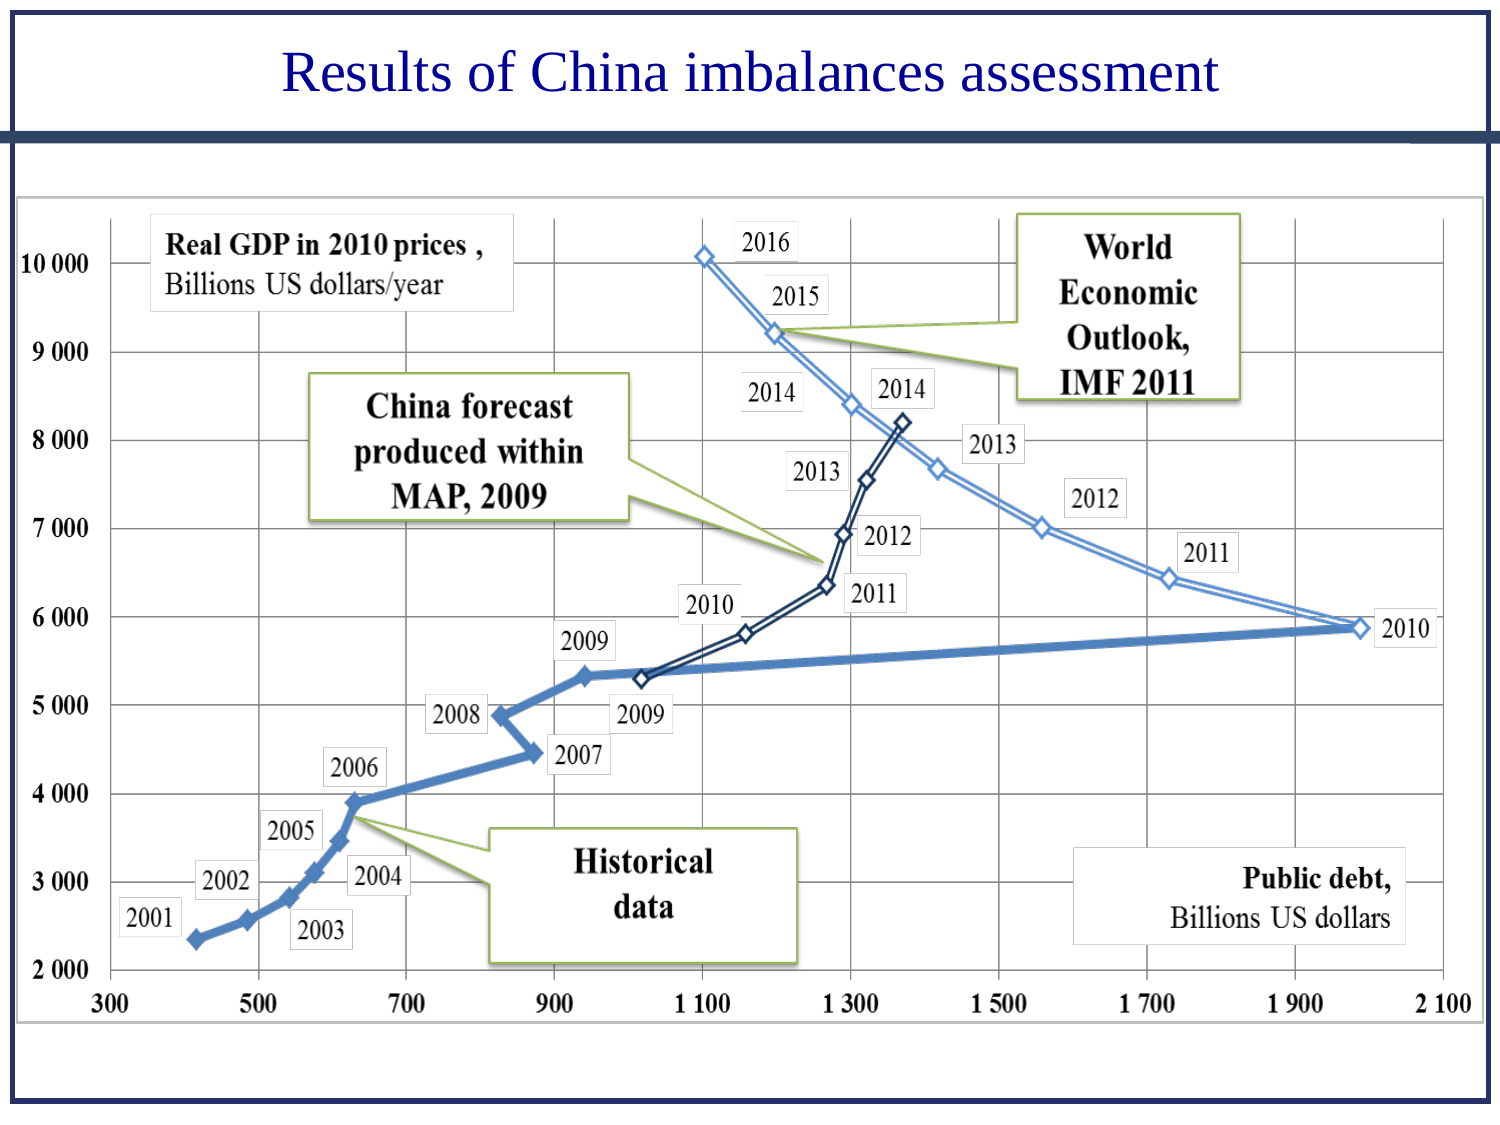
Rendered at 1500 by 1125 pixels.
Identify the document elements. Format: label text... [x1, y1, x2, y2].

title Results of China imbalances assessment [12, 0, 1489, 138]
picture [16, 196, 1484, 1024]
text_box [12, 138, 1489, 1101]
